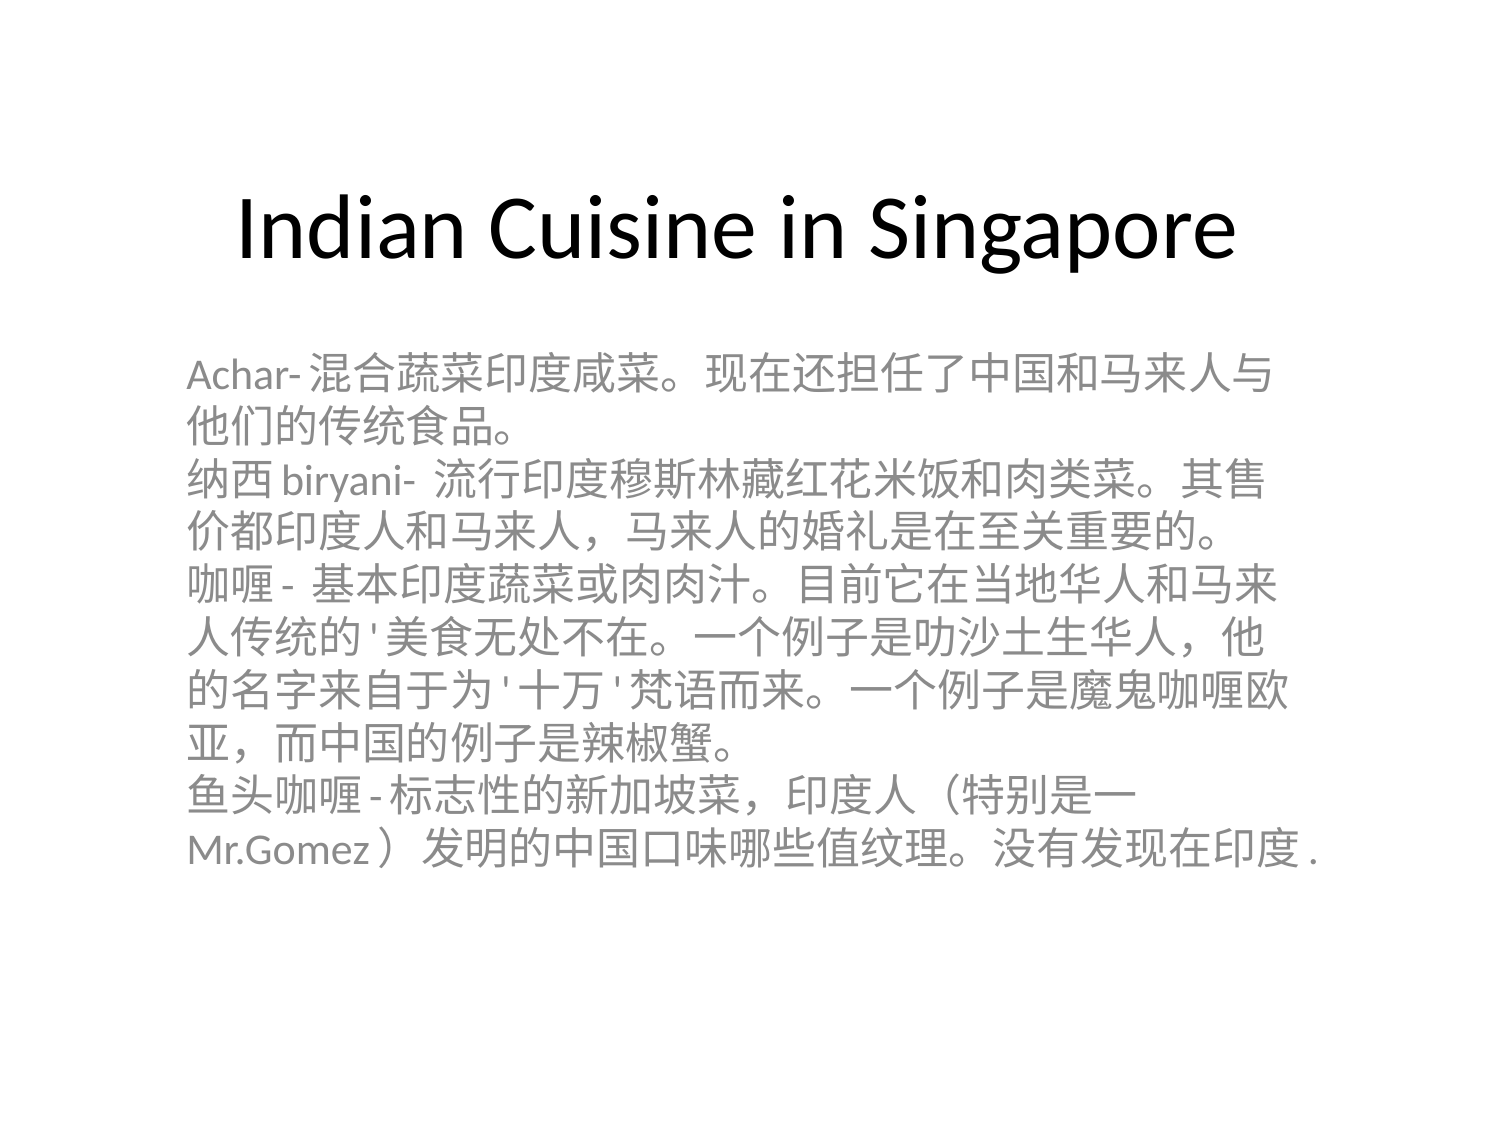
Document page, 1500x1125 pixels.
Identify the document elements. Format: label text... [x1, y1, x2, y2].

title Indian Cuisine in Singapore [100, 101, 1376, 343]
subtitle Achar-混合蔬菜印度咸菜。现在还担任了中国和马来人与他们的传统食品。 纳西biryani- 流行印度穆斯林藏红花米饭和肉类菜。其售价都印度人和马来人，马来人的婚礼是在至关重要的。 咖喱- 基本印度蔬菜或肉肉汁。目前它在当地华人和马来人传统的'美食无处不在。一个例子是叻沙土生华人，他的名字来自于为'十万'梵语而来。一个例子是魔鬼咖喱欧亚，而中国的例子是辣椒蟹。 鱼头咖喱-标志性的新加坡菜，印度人（特别是一Mr.Gomez）发明的中国口味哪些值纹理。没有发现在印度. [171, 338, 1317, 941]
